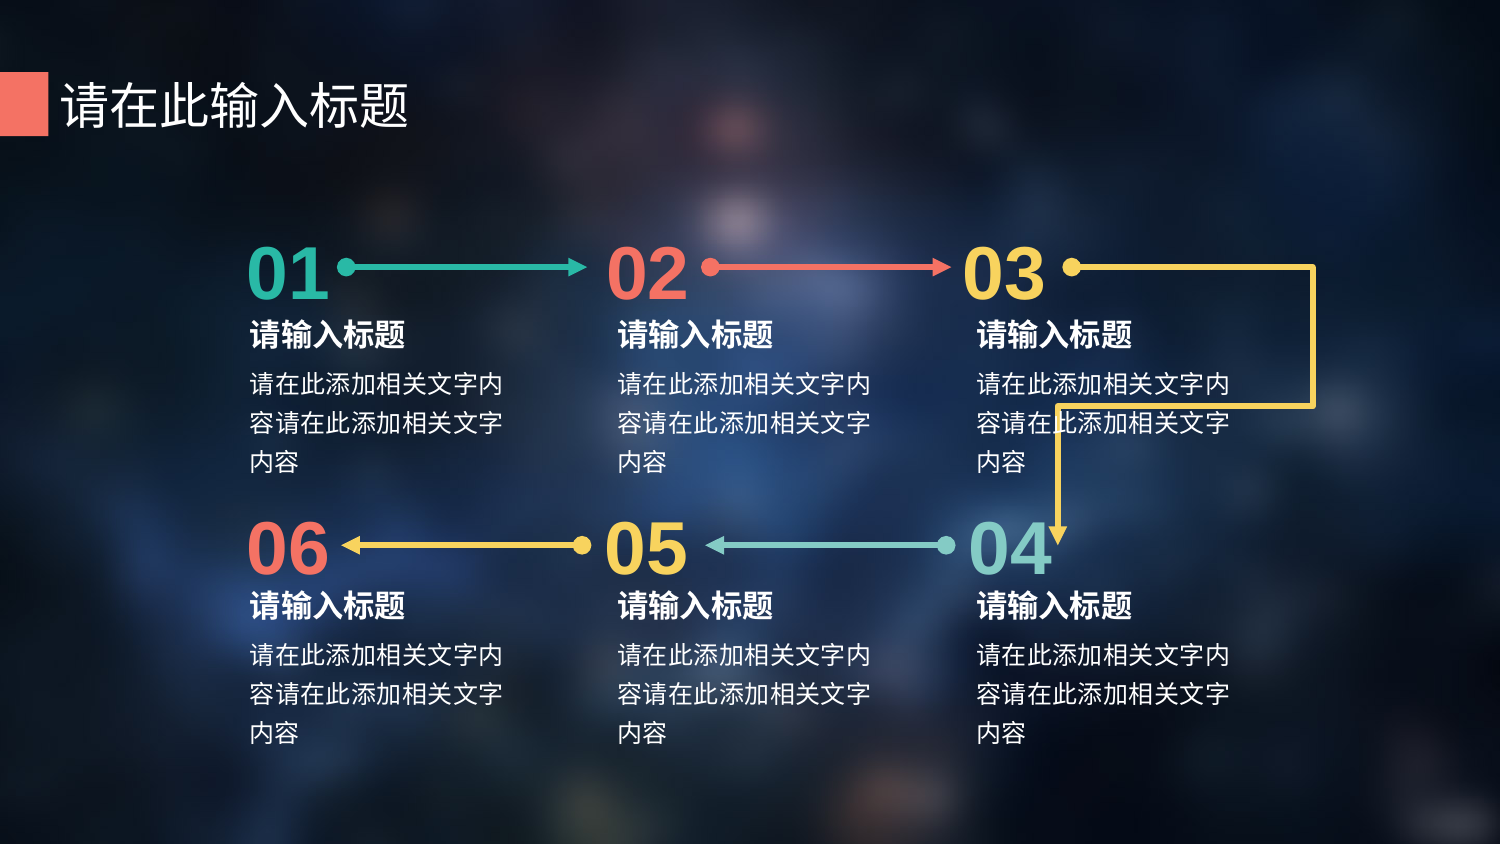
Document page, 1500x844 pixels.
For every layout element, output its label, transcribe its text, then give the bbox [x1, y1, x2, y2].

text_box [1045, 278, 1325, 534]
text_box 请输入标题 [238, 309, 444, 353]
text_box 请在此添加相关文字内容请在此添加相关文字内容 [606, 624, 883, 753]
text_box 请输入标题 [965, 580, 1170, 624]
text_box 请在此添加相关文字内容请在此添加相关文字内容 [965, 624, 1242, 753]
picture [0, 0, 1500, 844]
text_box 请在此添加相关文字内容请在此添加相关文字内容 [238, 353, 516, 482]
text_box 05 [604, 499, 688, 590]
text_box 01 [246, 224, 331, 309]
text_box 请输入标题 [965, 309, 1040, 353]
text_box 请输入标题 [606, 309, 812, 353]
text_box 请在此添加相关文字内容请在此添加相关文字内容 [238, 624, 516, 753]
text_box 03 [962, 224, 1047, 315]
text_box 请在此添加相关文字内容请在此添加相关文字内容 [965, 353, 1040, 482]
text_box 请输入标题 [238, 580, 444, 624]
text_box 06 [246, 499, 331, 580]
text_box 请输入标题 [606, 580, 812, 624]
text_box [0, 71, 412, 137]
text_box 02 [606, 224, 690, 309]
text_box 04 [968, 499, 1052, 580]
text_box 请在此添加相关文字内容请在此添加相关文字内容 [606, 353, 883, 482]
